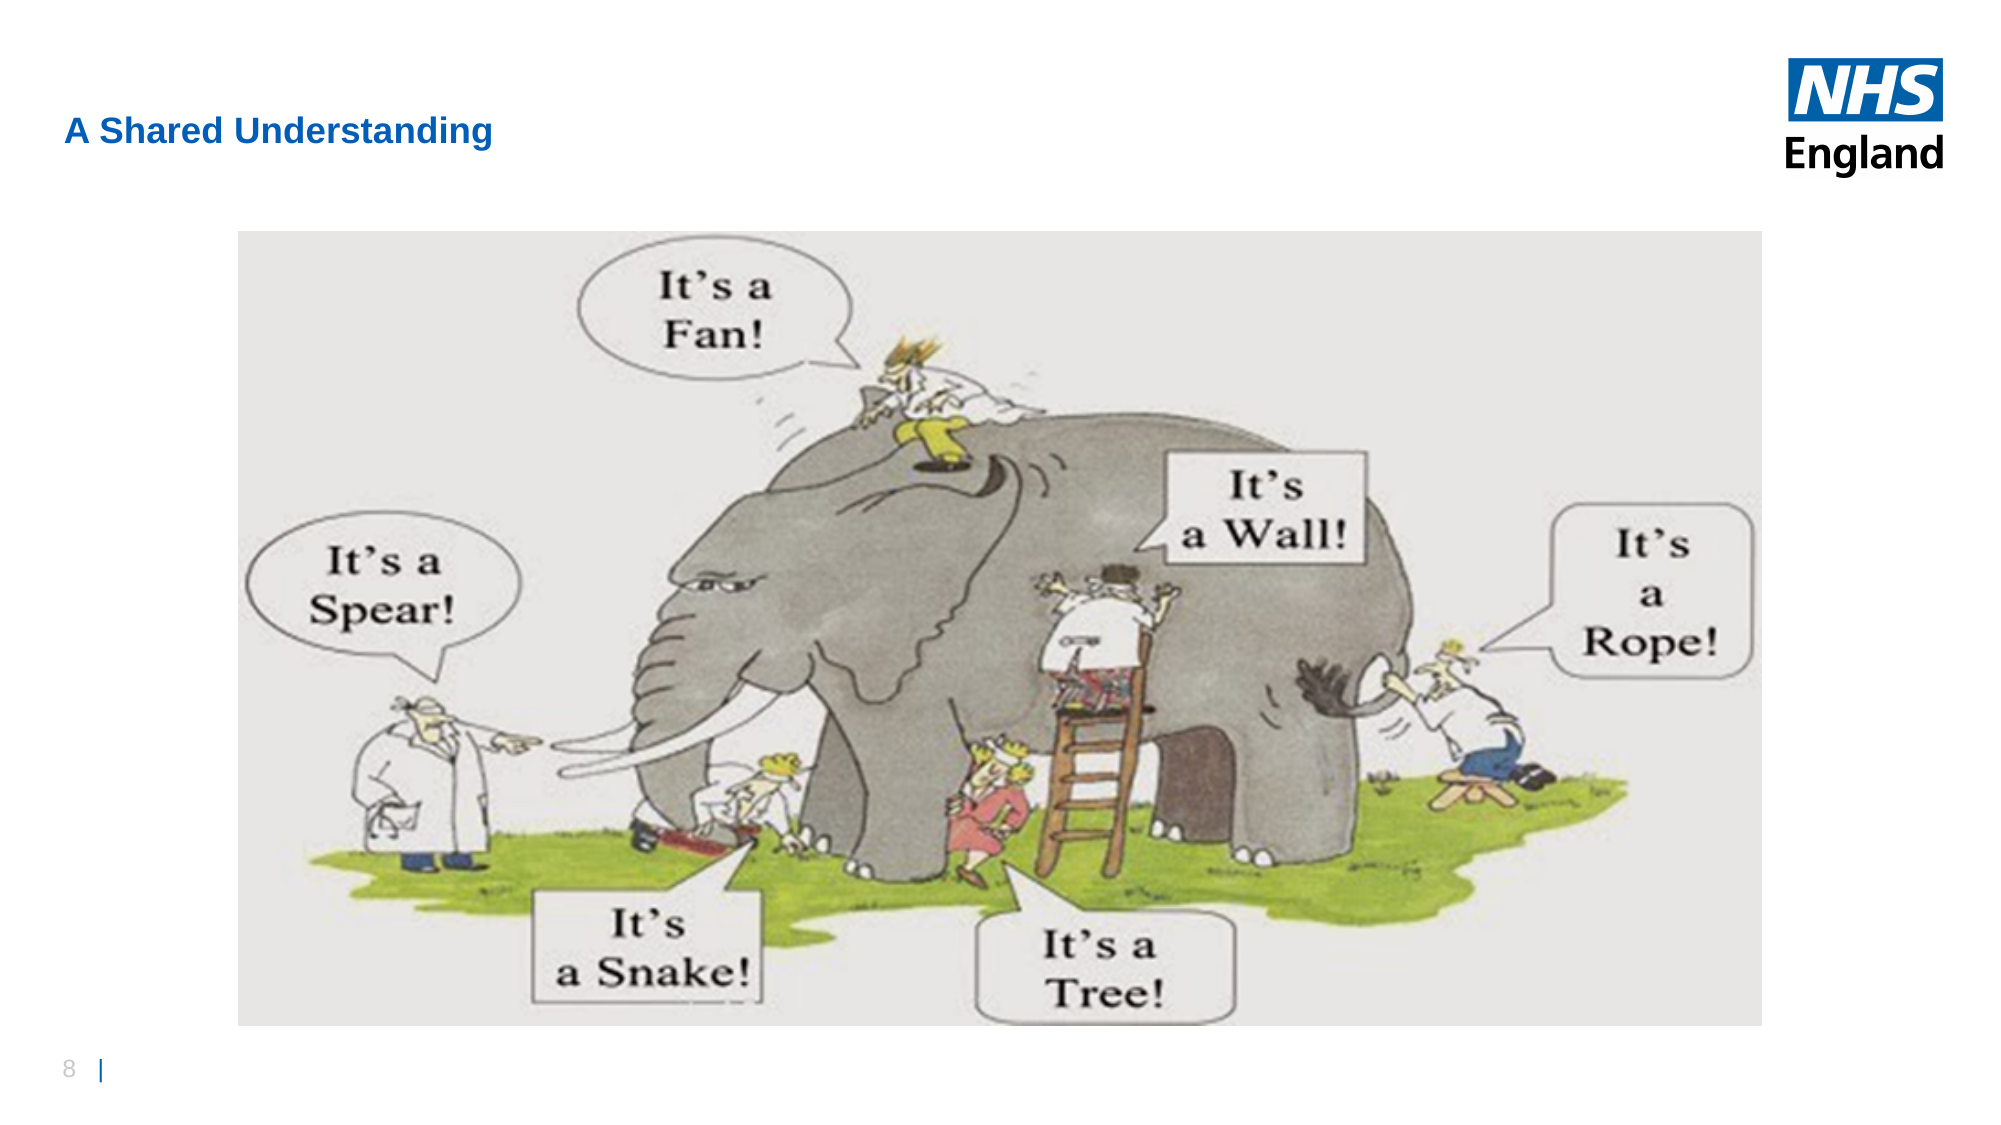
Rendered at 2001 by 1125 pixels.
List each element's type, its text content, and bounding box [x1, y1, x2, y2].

picture [1786, 58, 1943, 178]
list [238, 231, 1762, 1026]
title A Shared Understanding [49, 103, 1795, 204]
